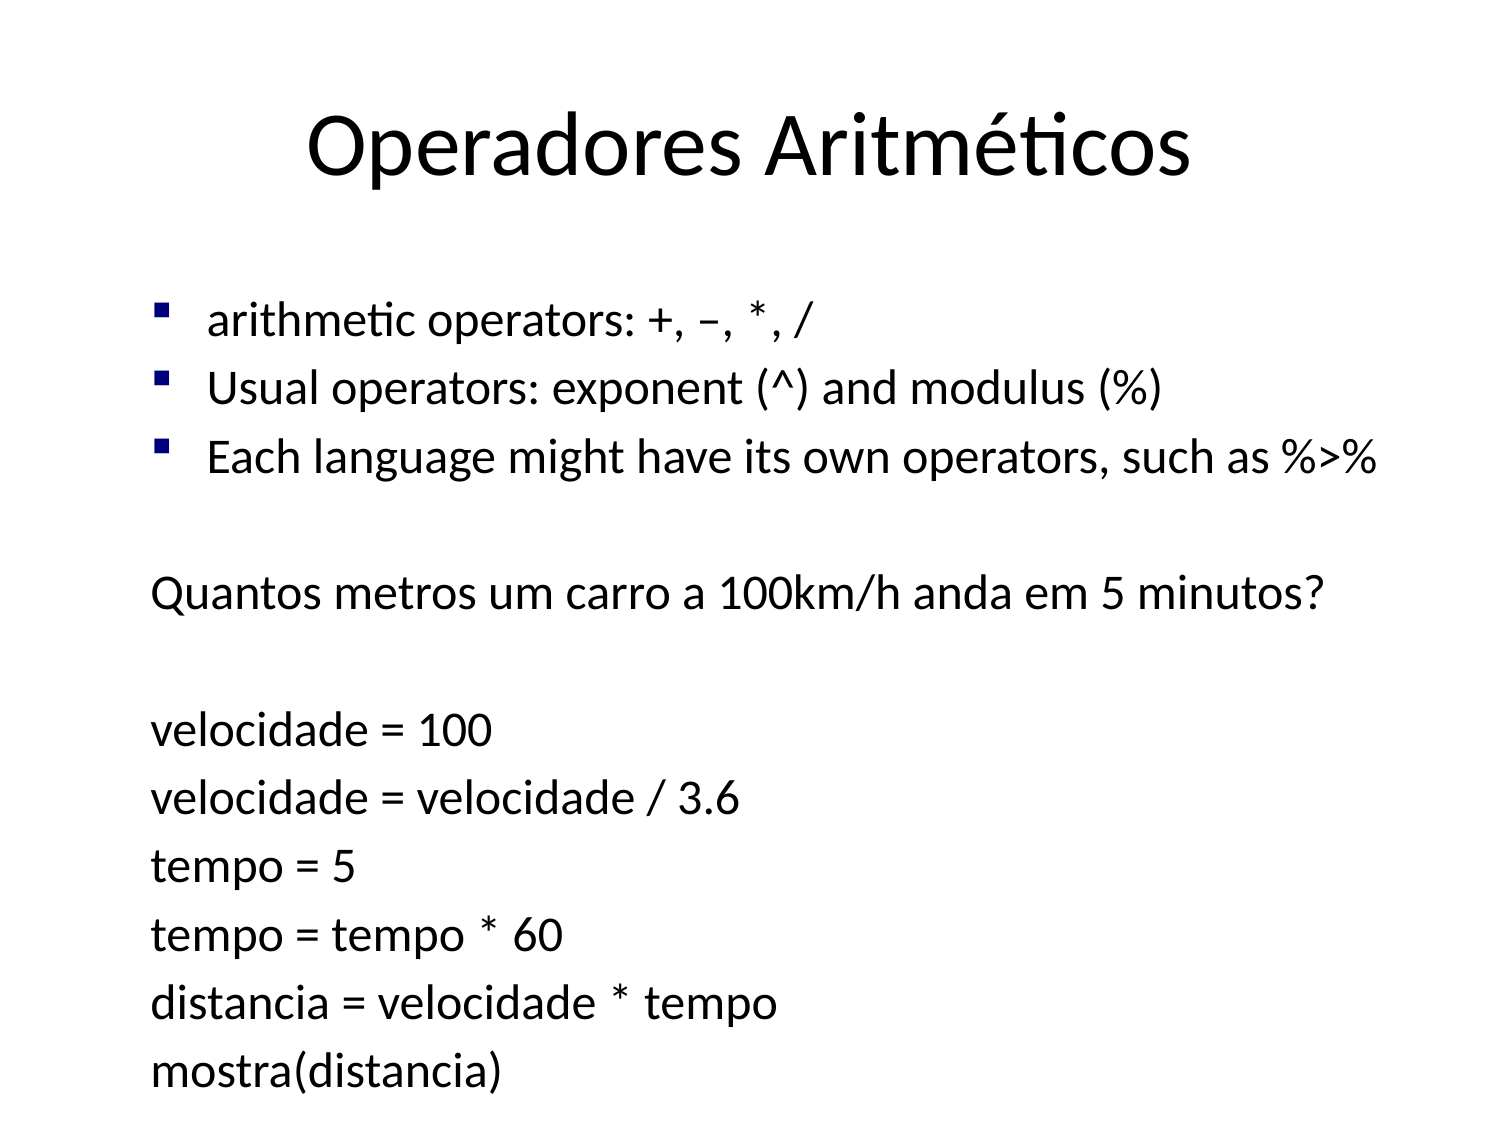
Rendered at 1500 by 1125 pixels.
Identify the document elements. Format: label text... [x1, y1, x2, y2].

text_box arithmetic operators: +, –, *, / Usual operators: exponent (^) and modulus (%) Each language might have its own operators, such as %>% Quantos metros um carro a 100km/h anda em 5 minutos? velocidade = 100 velocidade = velocidade / 3.6 tempo = 5 tempo = tempo * 60 distancia = velocidade * tempo mostra(distancia) [135, 278, 1435, 1106]
title Operadores Aritméticos [75, 45, 1425, 233]
